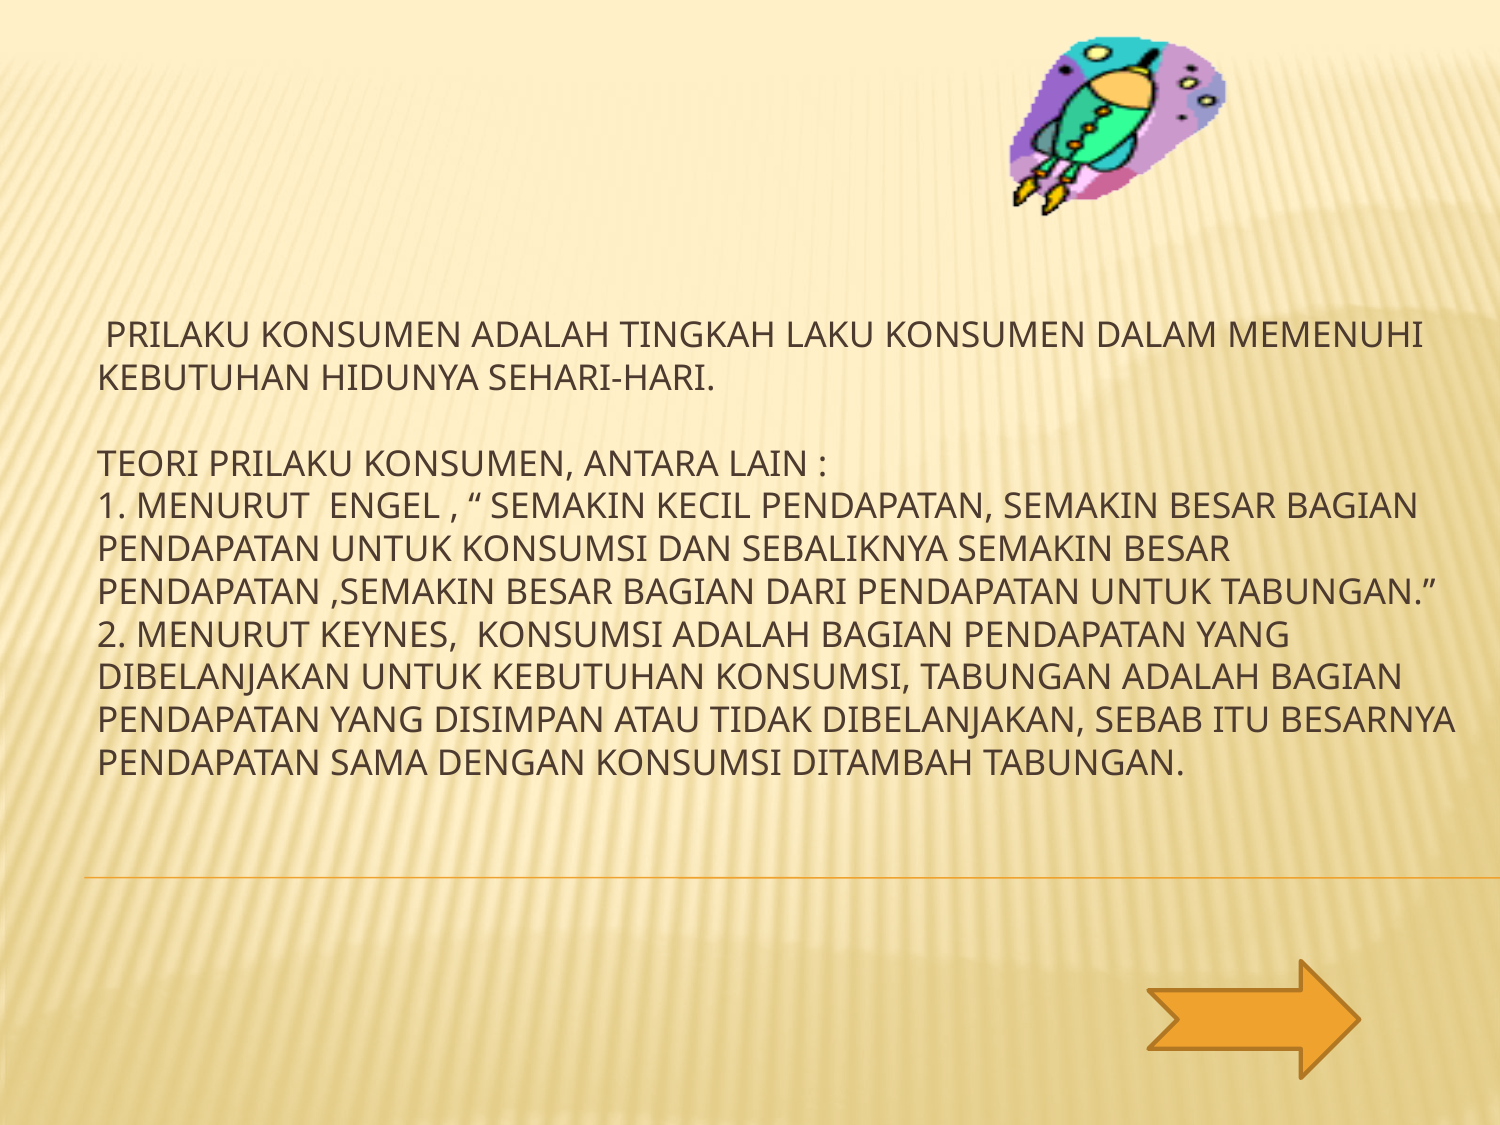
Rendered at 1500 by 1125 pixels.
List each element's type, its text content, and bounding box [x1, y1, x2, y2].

text_box [1146, 958, 1362, 1080]
title Prilaku konsumen adalah tingkah laku konsumen dalam memenuhi kebutuhan hidunya sehari-hari. Teori prilaku konsumen, antara lain : 1. Menurut Engel , “ semakin kecil pendapatan, semakin besar bagian pendapatan untuk konsumsi dan sebaliknya semakin besar pendapatan ,semakin besar bagian dari pendapatan untuk tabungan.” 2. Menurut Keynes, konsumsi adalah bagian pendapatan yang dibelanjakan untuk kebutuhan konsumsi, tabungan adalah bagian pendapatan yang disimpan atau tidak dibelanjakan, sebab itu besarnya pendapatan sama dengan konsumsi ditambah tabungan. [82, 304, 1500, 879]
picture [1007, 34, 1231, 220]
